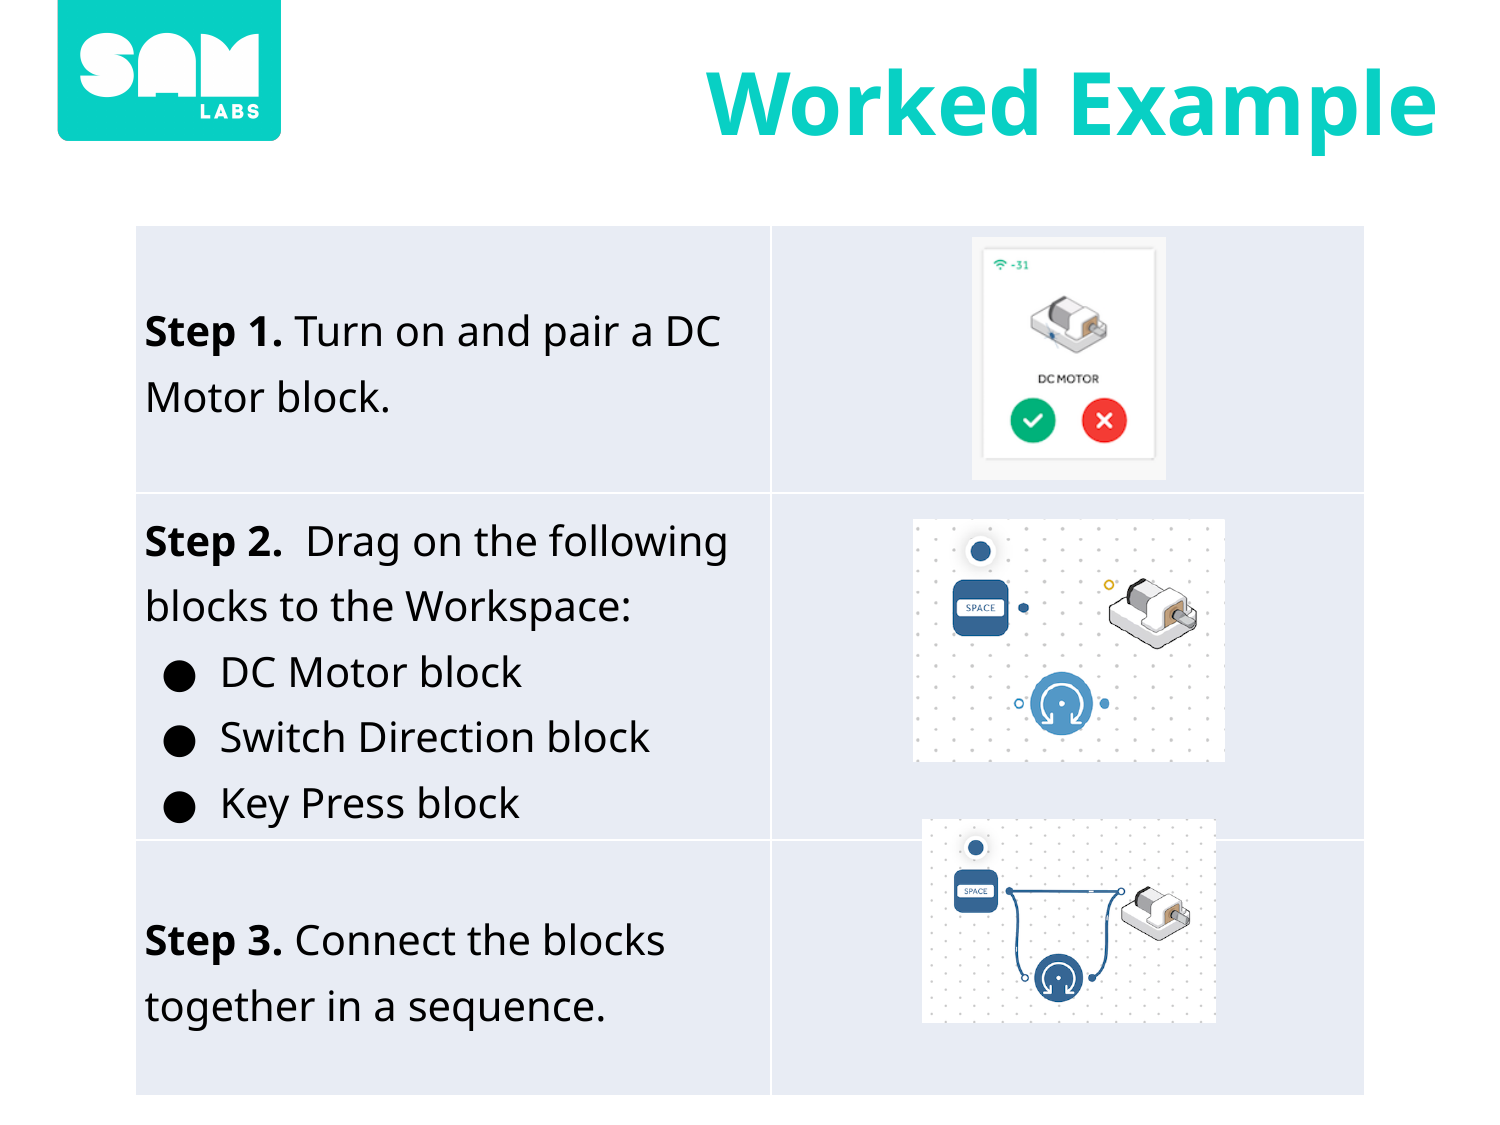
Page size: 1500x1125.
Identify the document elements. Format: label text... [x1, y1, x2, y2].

table_header Step 1. Turn on and pair a DC Motor block. [136, 226, 770, 492]
table_cell Step 2. Drag on the following blocks to the Workspace: DC Motor block Switch Direction block Key Press block [136, 494, 770, 839]
picture [922, 818, 1216, 1024]
picture [913, 519, 1225, 762]
table_cell [772, 494, 1364, 839]
table_cell Step 3. Connect the blocks together in a sequence. [136, 841, 770, 1095]
table_cell [772, 841, 1364, 1095]
table_header [772, 226, 1364, 492]
picture [972, 237, 1166, 480]
picture [0, 0, 281, 142]
text_box Worked Example [102, 52, 1440, 155]
